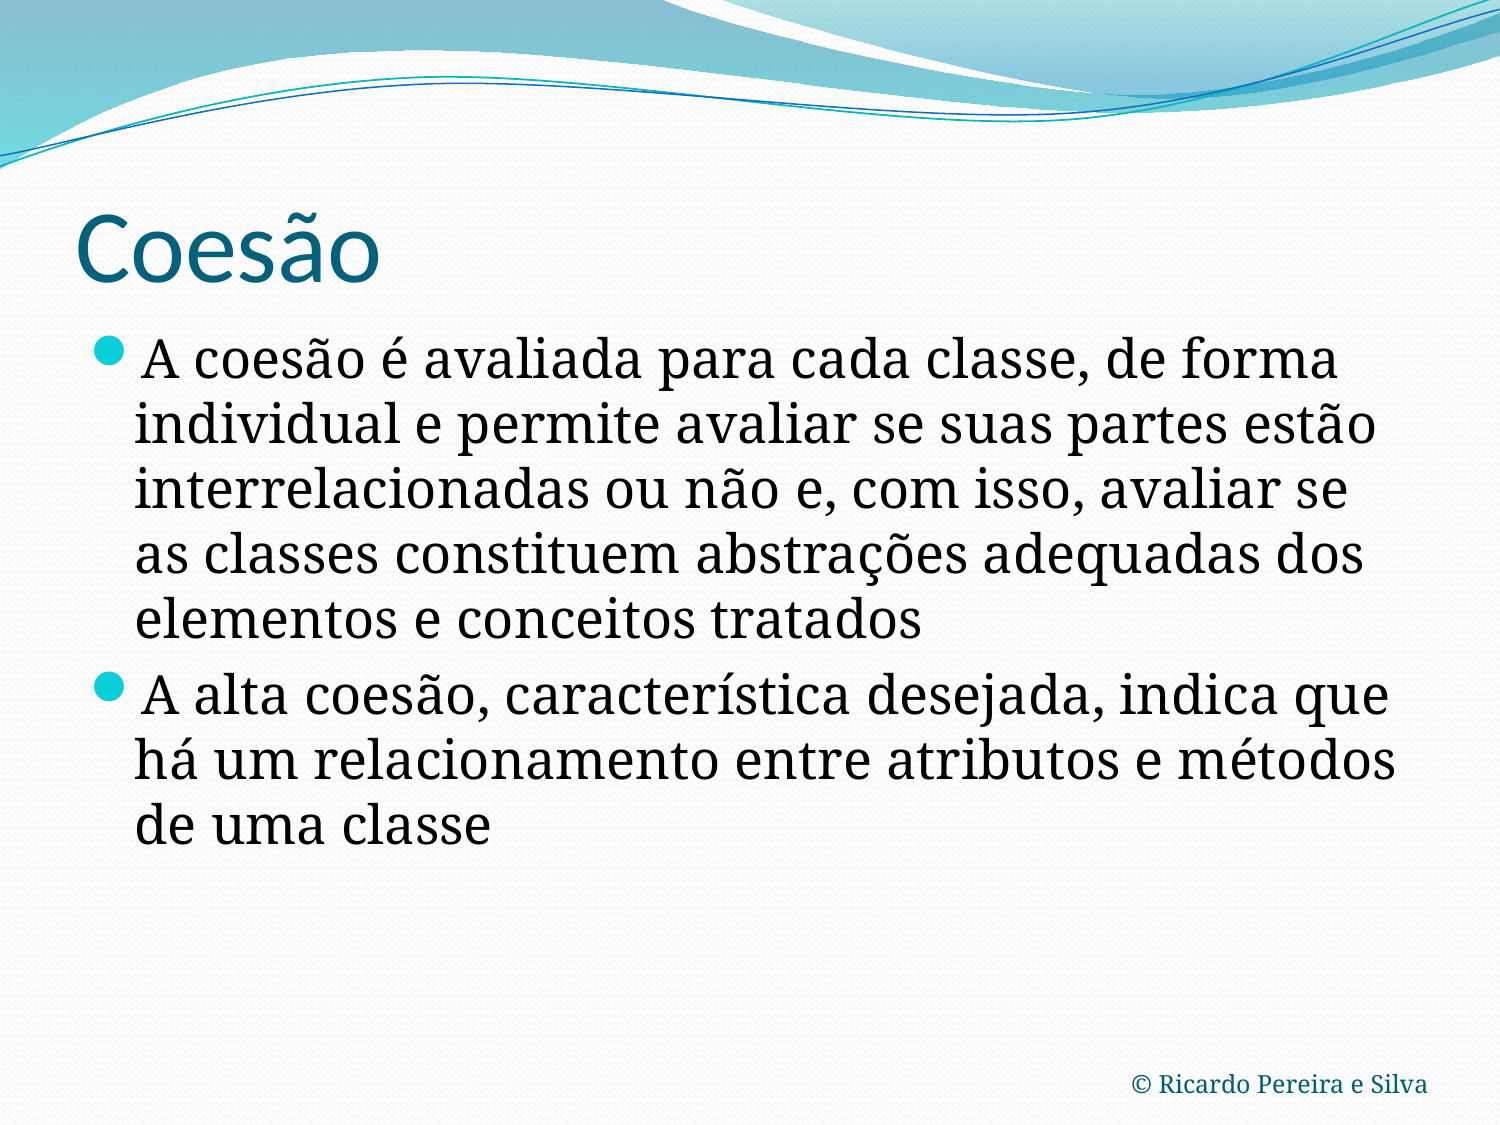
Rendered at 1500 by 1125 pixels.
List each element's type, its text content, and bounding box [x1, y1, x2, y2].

list A coesão é avaliada para cada classe, de forma individual e permite avaliar se suas partes estão interrelacionadas ou não e, com isso, avaliar se as classes constituem abstrações adequadas dos elementos e conceitos tratados A alta coesão, característica desejada, indica que há um relacionamento entre atributos e métodos de uma classe [75, 317, 1425, 1038]
title Coesão [75, 115, 1425, 303]
footer © Ricardo Pereira e Silva [1101, 1042, 1429, 1103]
